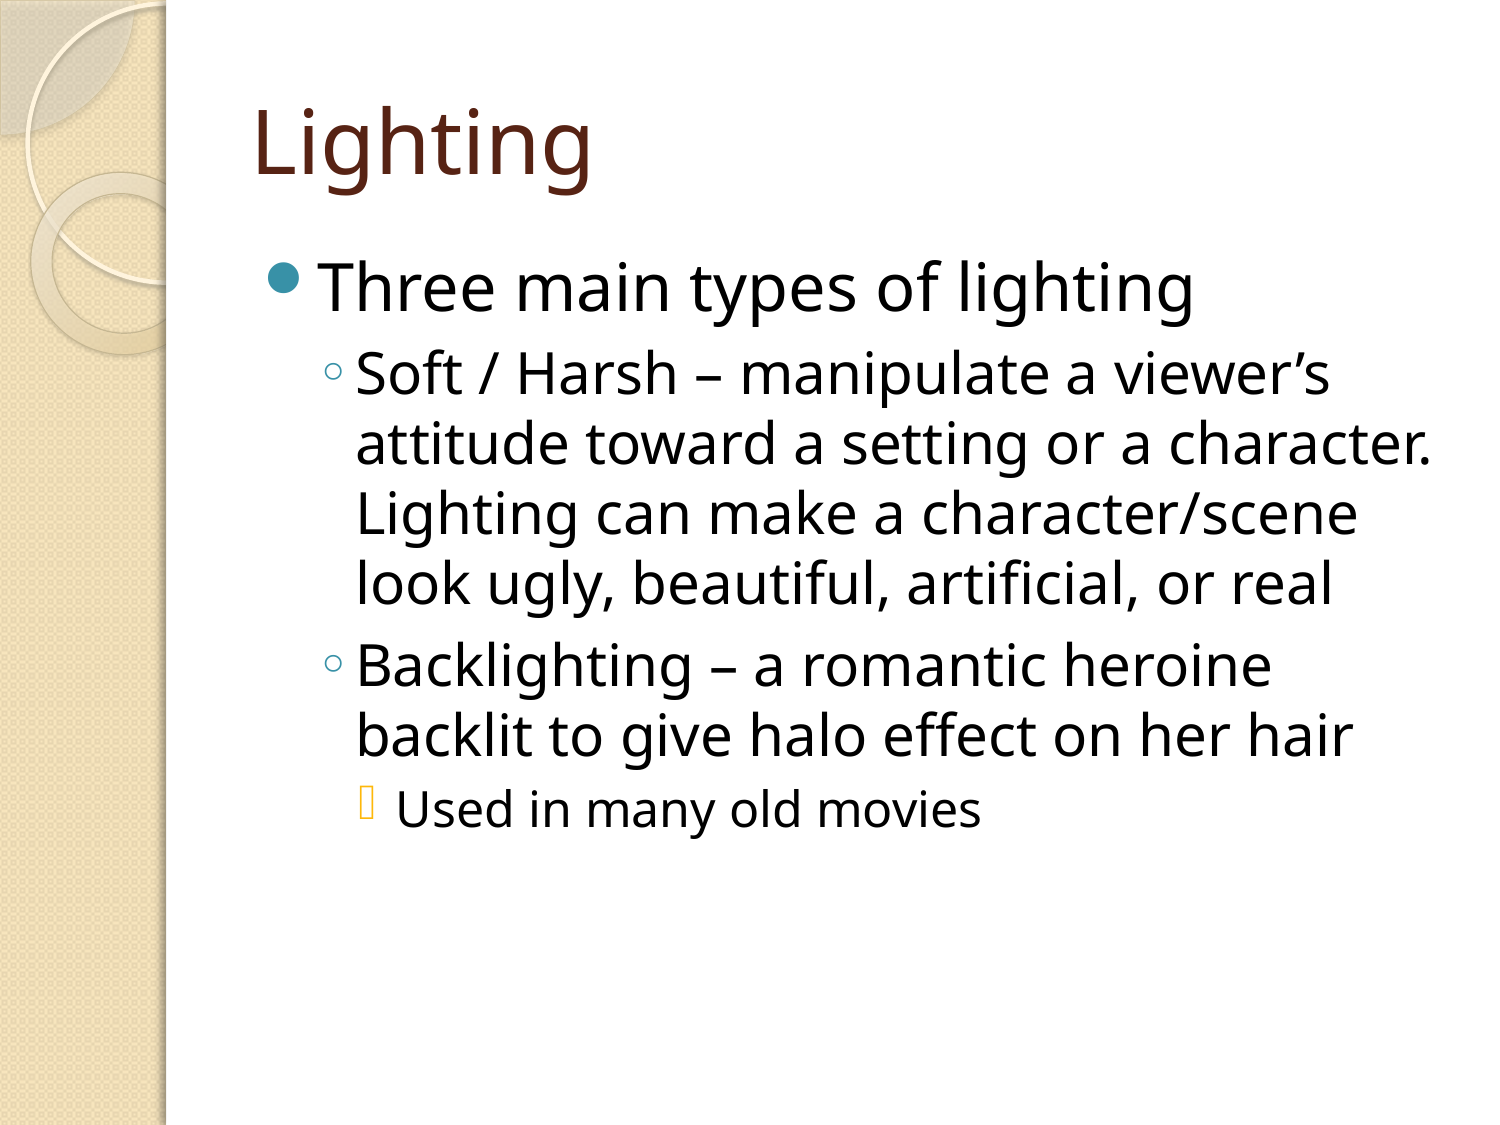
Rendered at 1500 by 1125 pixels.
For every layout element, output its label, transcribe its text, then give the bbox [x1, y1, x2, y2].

title Lighting [235, 45, 1466, 233]
list Three main types of lighting Soft / Harsh – manipulate a viewer’s attitude toward a setting or a character. Lighting can make a character/scene look ugly, beautiful, artificial, or real Backlighting – a romantic heroine backlit to give halo effect on her hair Used in many old movies [235, 237, 1466, 1025]
